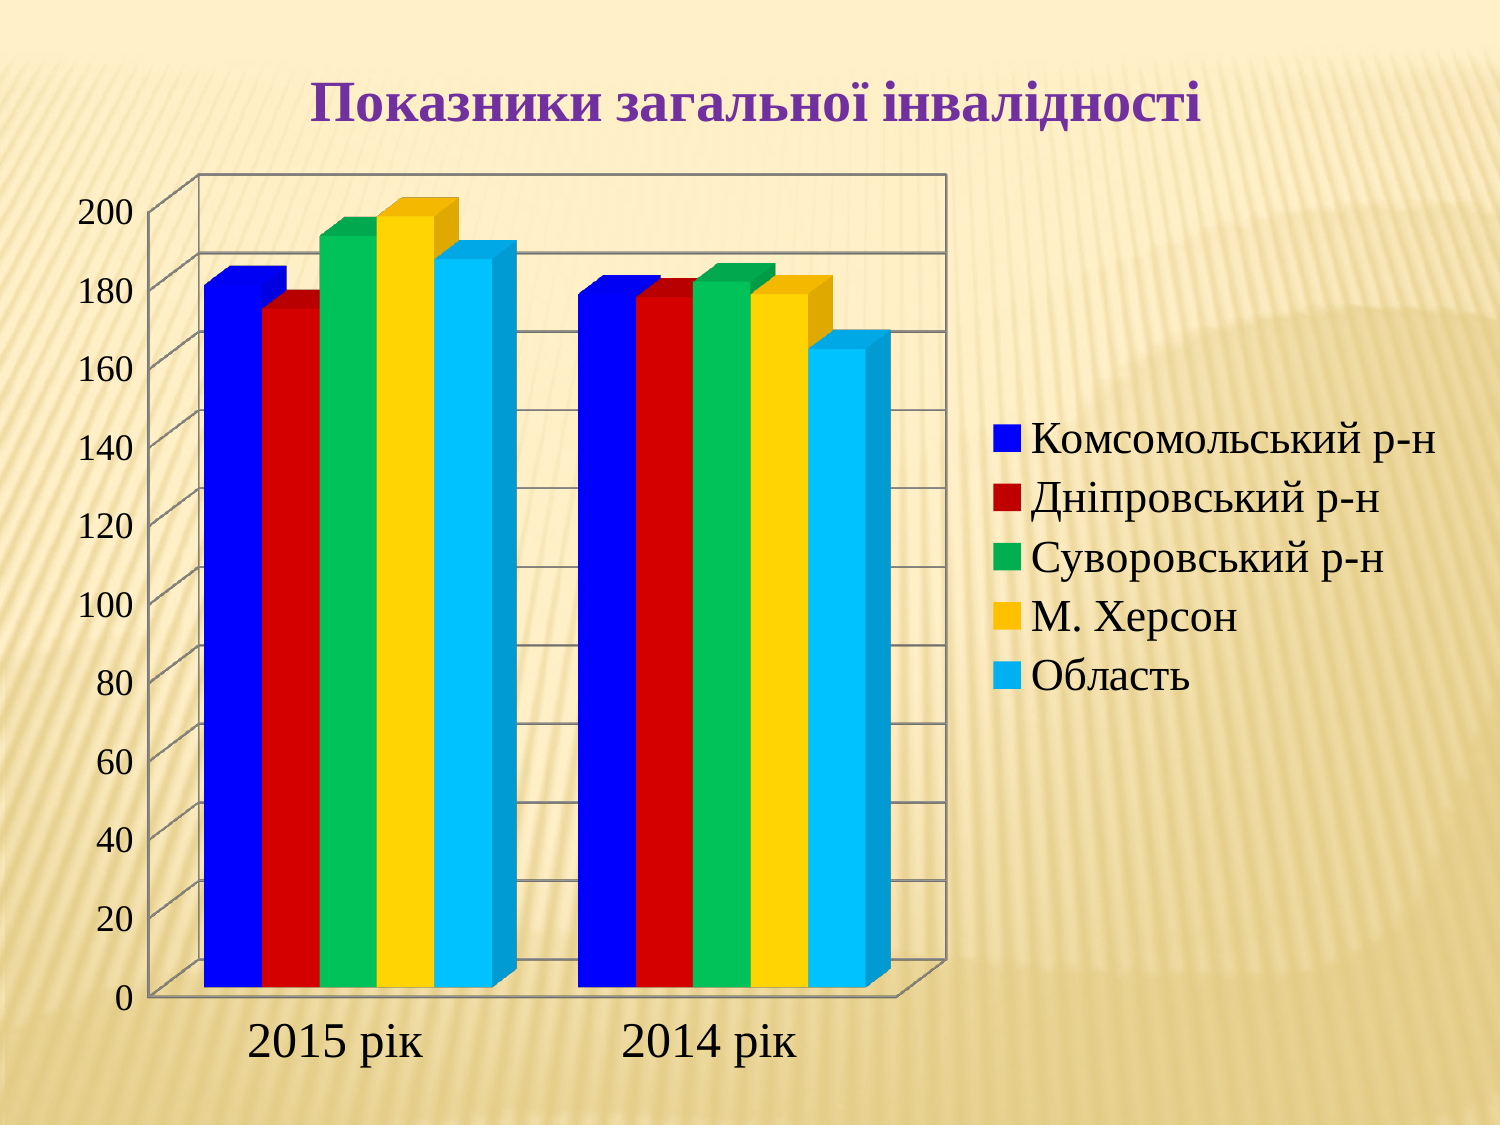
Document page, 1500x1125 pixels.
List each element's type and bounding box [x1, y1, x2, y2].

chart [46, 23, 1466, 1091]
